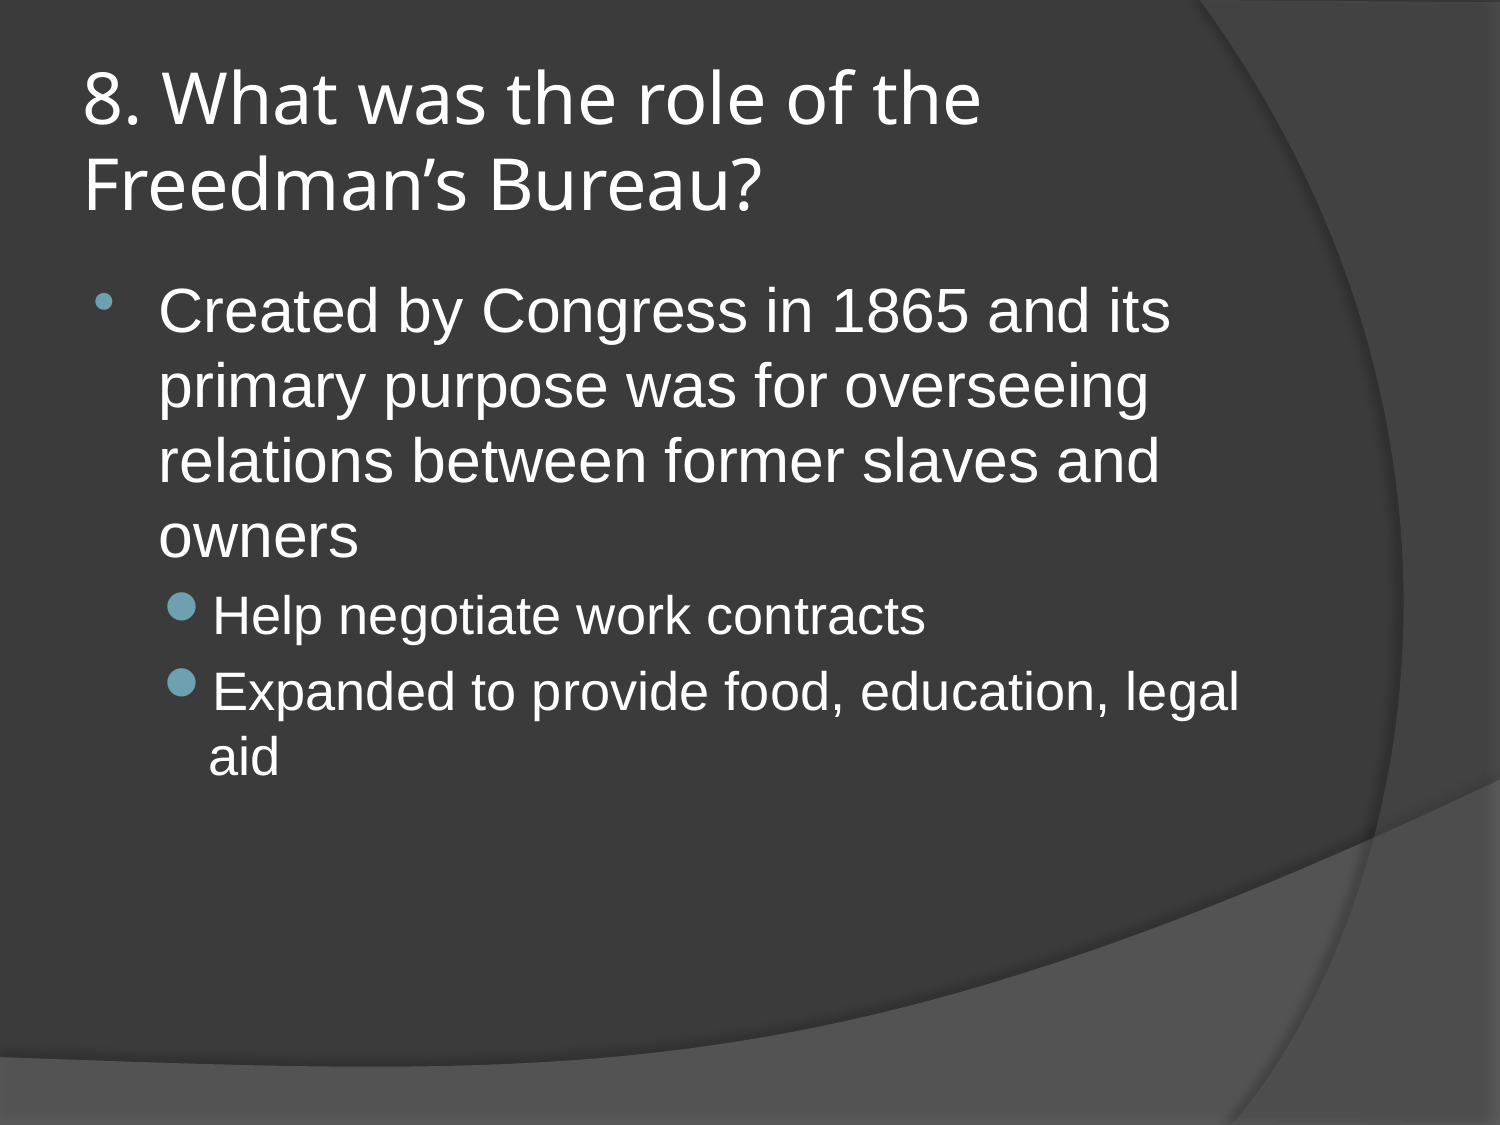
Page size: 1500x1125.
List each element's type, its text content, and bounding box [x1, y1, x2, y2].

title 8. What was the role of the Freedman’s Bureau? [75, 45, 1300, 233]
list Created by Congress in 1865 and its primary purpose was for overseeing relations between former slaves and owners Help negotiate work contracts Expanded to provide food, education, legal aid [75, 262, 1300, 1005]
